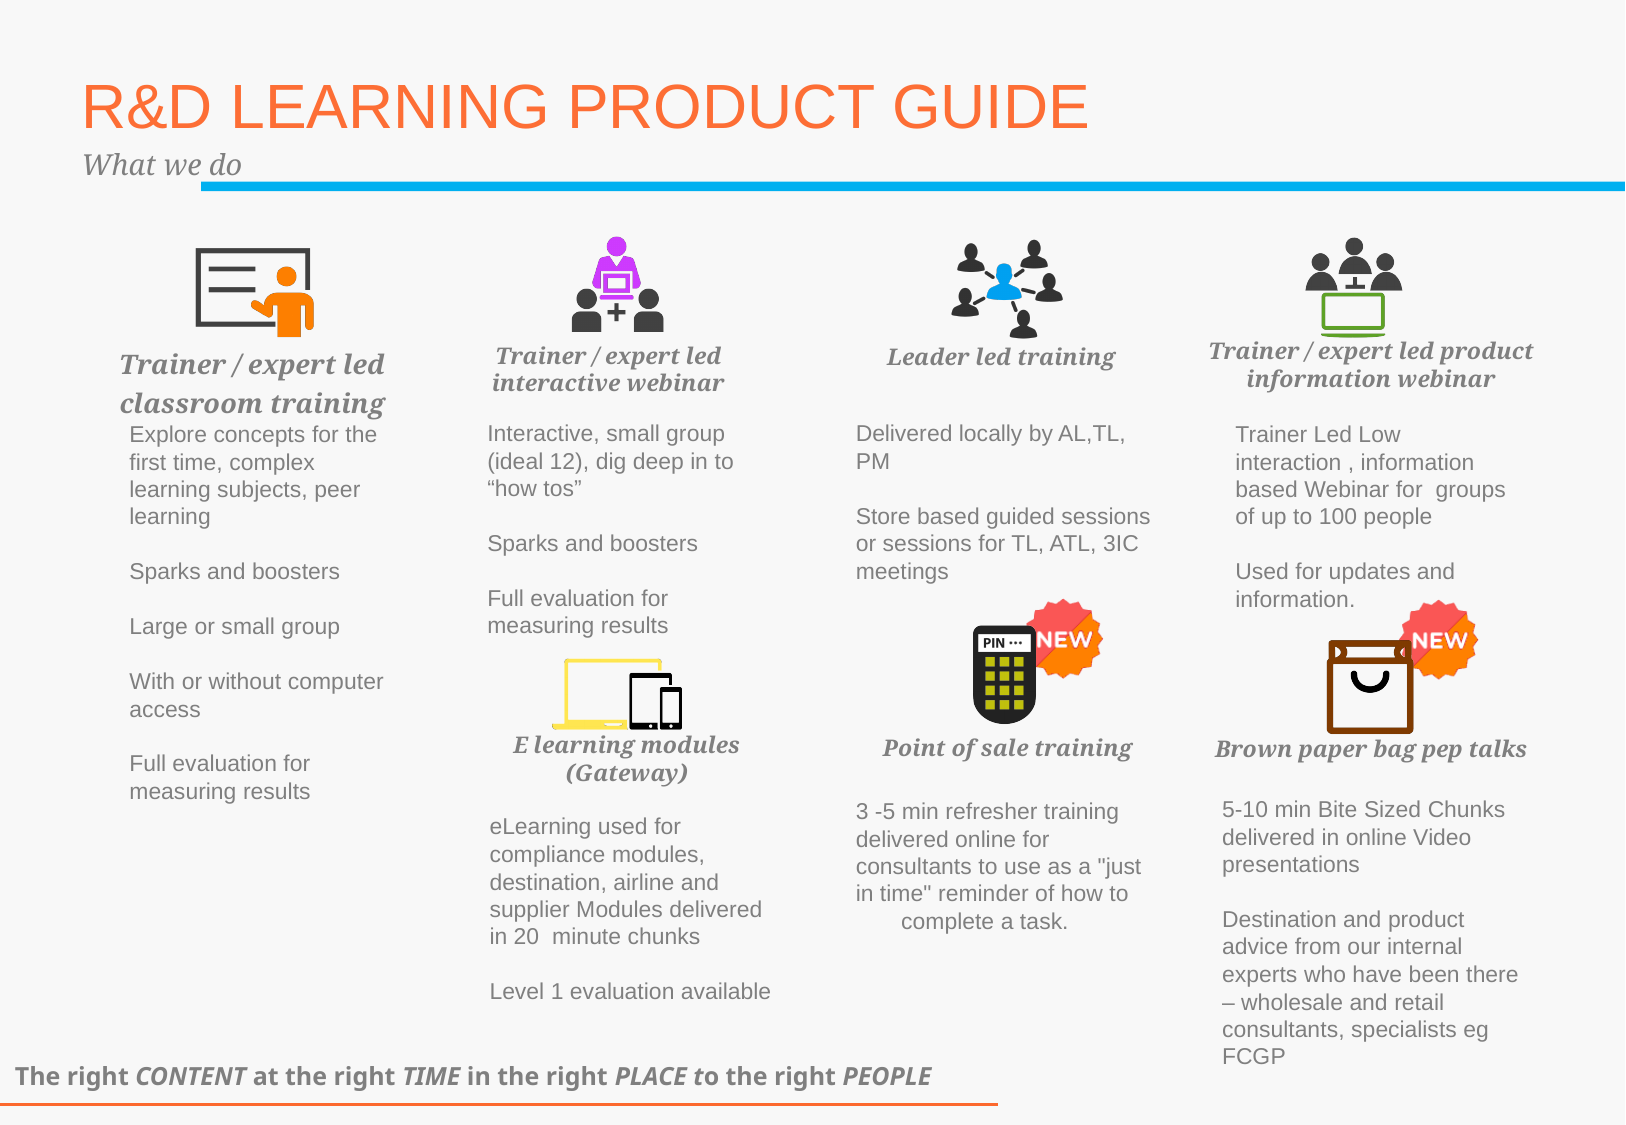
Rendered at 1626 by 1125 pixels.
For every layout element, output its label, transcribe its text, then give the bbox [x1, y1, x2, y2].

picture [171, 209, 338, 376]
text_box Trainer Led Low interaction , information based Webinar for groups of up to 100 people Used for updates and information. [1235, 419, 1507, 612]
picture [1312, 571, 1508, 745]
text_box Delivered locally by AL,TL, PM Store based guided sessions or sessions for TL, ATL, 3IC meetings [855, 418, 1153, 584]
text_box 5-10 min Bite Sized Chunks delivered in online Video presentations Destination and product advice from our internal experts who have been there – wholesale and retail consultants, specialists eg FCGP [1222, 794, 1519, 1070]
text_box The right CONTENT at the right TIME in the right PLACE to the right PEOPLE [0, 1053, 1134, 1125]
text_box Explore concepts for the first time, complex learning subjects, peer learning Sparks and boosters Large or small group With or without computer access Full evaluation for measuring results [129, 419, 396, 805]
list Leader led training [831, 336, 1177, 390]
text_box Brown paper bag pep talks [1198, 734, 1544, 797]
picture [940, 570, 1132, 727]
text_box Interactive, small group (ideal 12), dig deep in to “how tos” Sparks and boosters Full evaluation for measuring results [487, 418, 756, 677]
picture [551, 628, 682, 759]
text_box Point of sale training [834, 733, 1181, 796]
list Trainer / expert led classroom training [75, 341, 429, 420]
picture [1287, 221, 1419, 352]
list Trainer / expert led product information webinar [1198, 336, 1544, 443]
text_box eLearning used for compliance modules, destination, airline and supplier Modules delivered in 20 minute chunks Level 1 evaluation available [489, 794, 787, 1005]
title R&D Learning product guide [81, 75, 1544, 139]
picture [949, 232, 1064, 347]
list Trainer / expert led interactive webinar [436, 341, 782, 404]
text_box 3 -5 min refresher training delivered online for consultants to use as a "just in time" reminder of how to complete a task. [855, 796, 1153, 935]
picture [544, 210, 691, 357]
list What we do [81, 139, 1544, 228]
text_box E learning modules (Gateway) [454, 730, 800, 794]
